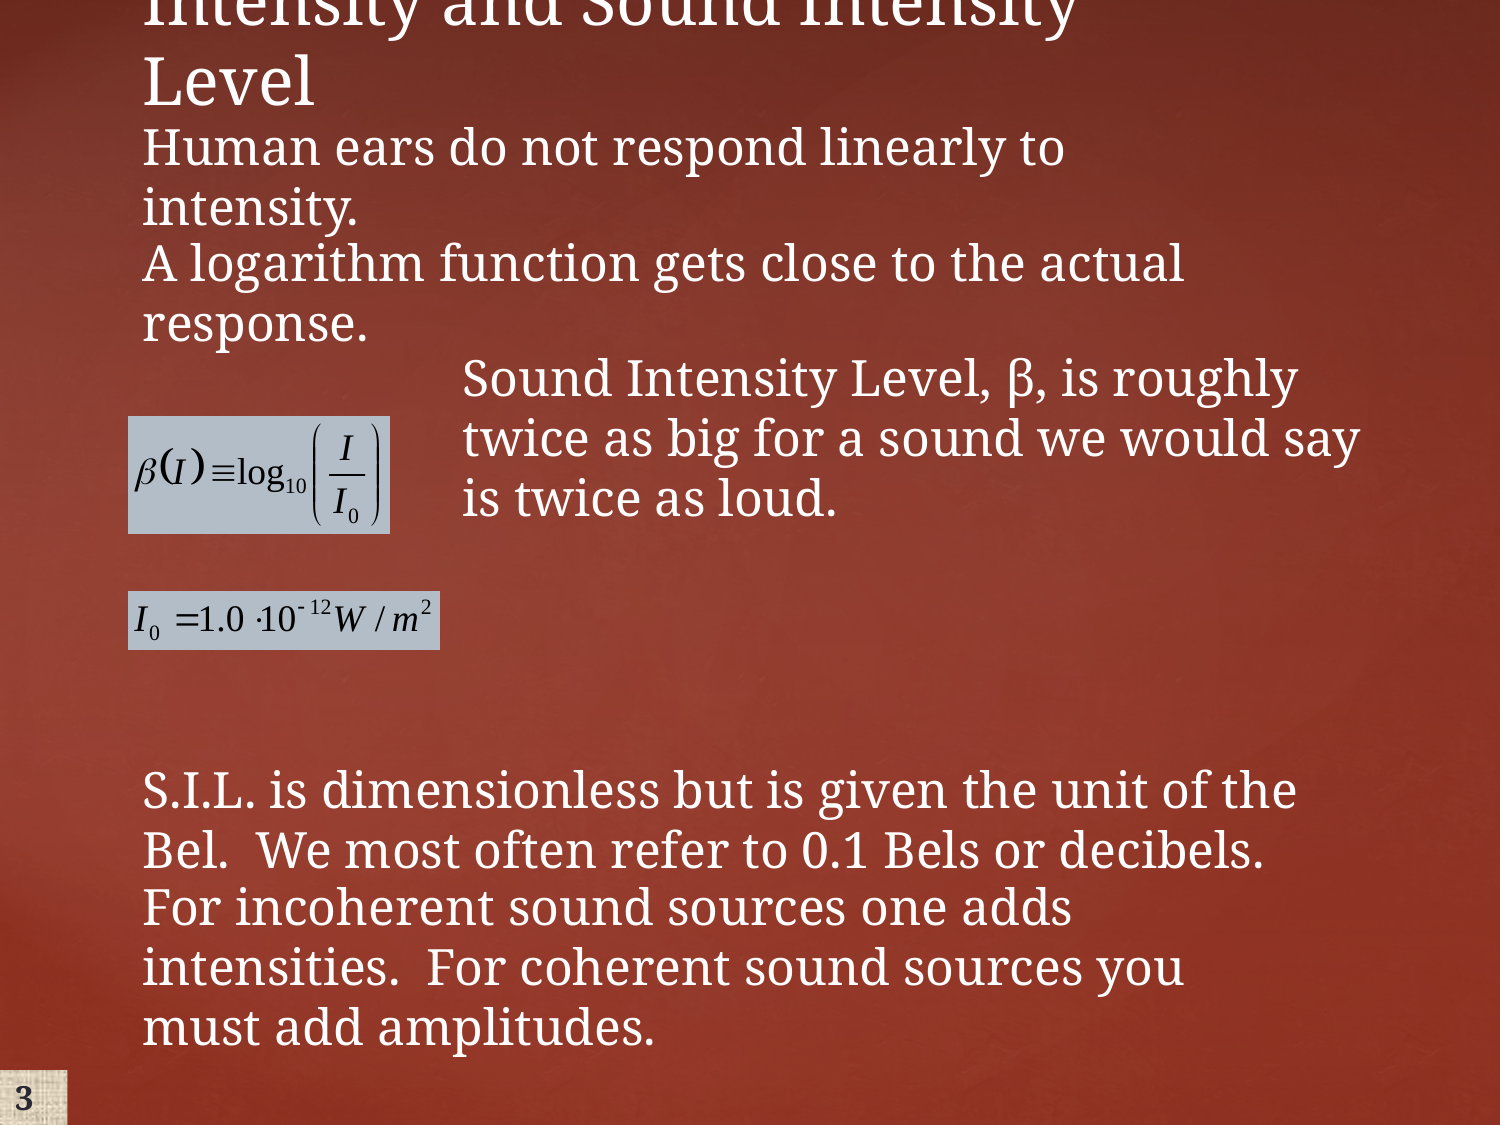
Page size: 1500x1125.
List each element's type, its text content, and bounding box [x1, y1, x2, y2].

text_box S.I.L. is dimensionless but is given the unit of the Bel. We most often refer to 0.1 Bels or decibels. [127, 706, 1347, 887]
text_box Human ears do not respond linearly to intensity. [127, 182, 1110, 243]
text_box Sound Intensity Level, β, is roughly twice as big for a sound we would say is twice as loud. [447, 391, 1401, 535]
text_box A logarithm function gets close to the actual response. [127, 299, 1253, 360]
text_box Intensity and Sound Intensity Level [127, 44, 1133, 127]
text_box 3 [0, 1070, 68, 1125]
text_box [126, 415, 391, 535]
text_box For incoherent sound sources one adds intensities. For coherent sound sources you must add amplitudes. [127, 942, 1298, 1063]
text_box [126, 590, 441, 651]
